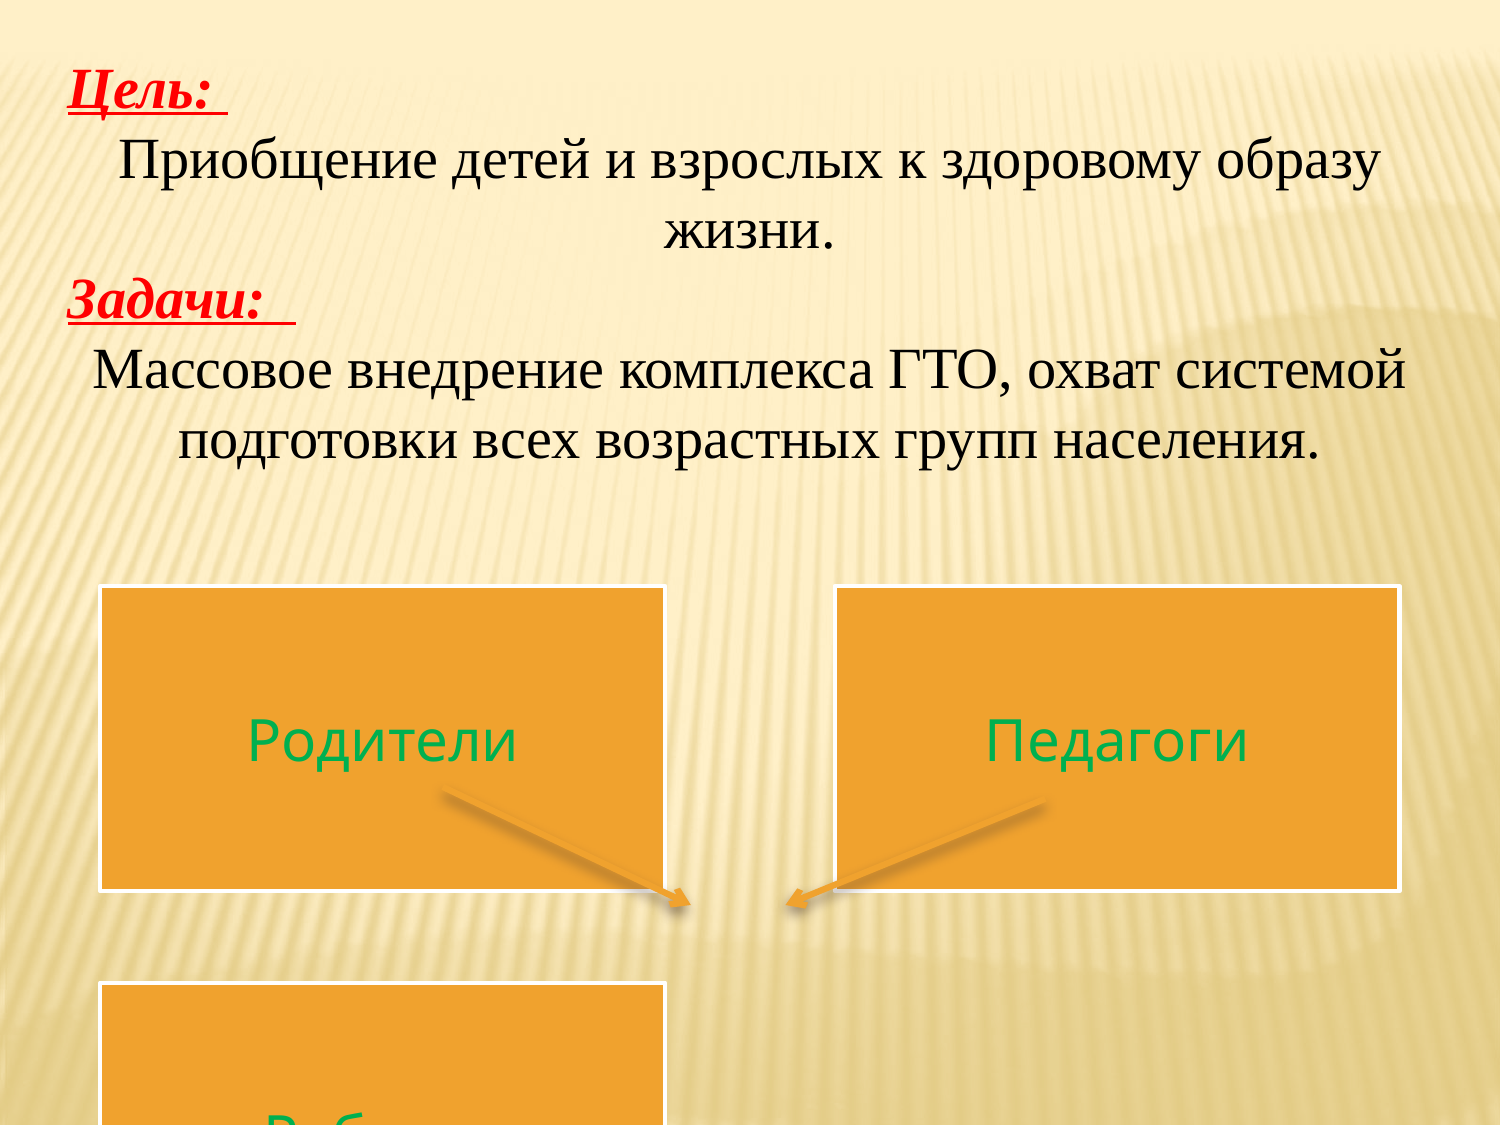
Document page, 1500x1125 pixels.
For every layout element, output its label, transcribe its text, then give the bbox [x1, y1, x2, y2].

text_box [442, 786, 692, 906]
text_box Цель: Приобщение детей и взрослых к здоровому образу жизни. Задачи: Массовое внедрение комплекса ГТО, охват системой подготовки всех возрастных групп населения. [53, 42, 1447, 478]
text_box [785, 798, 1046, 906]
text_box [99, 585, 1400, 1102]
